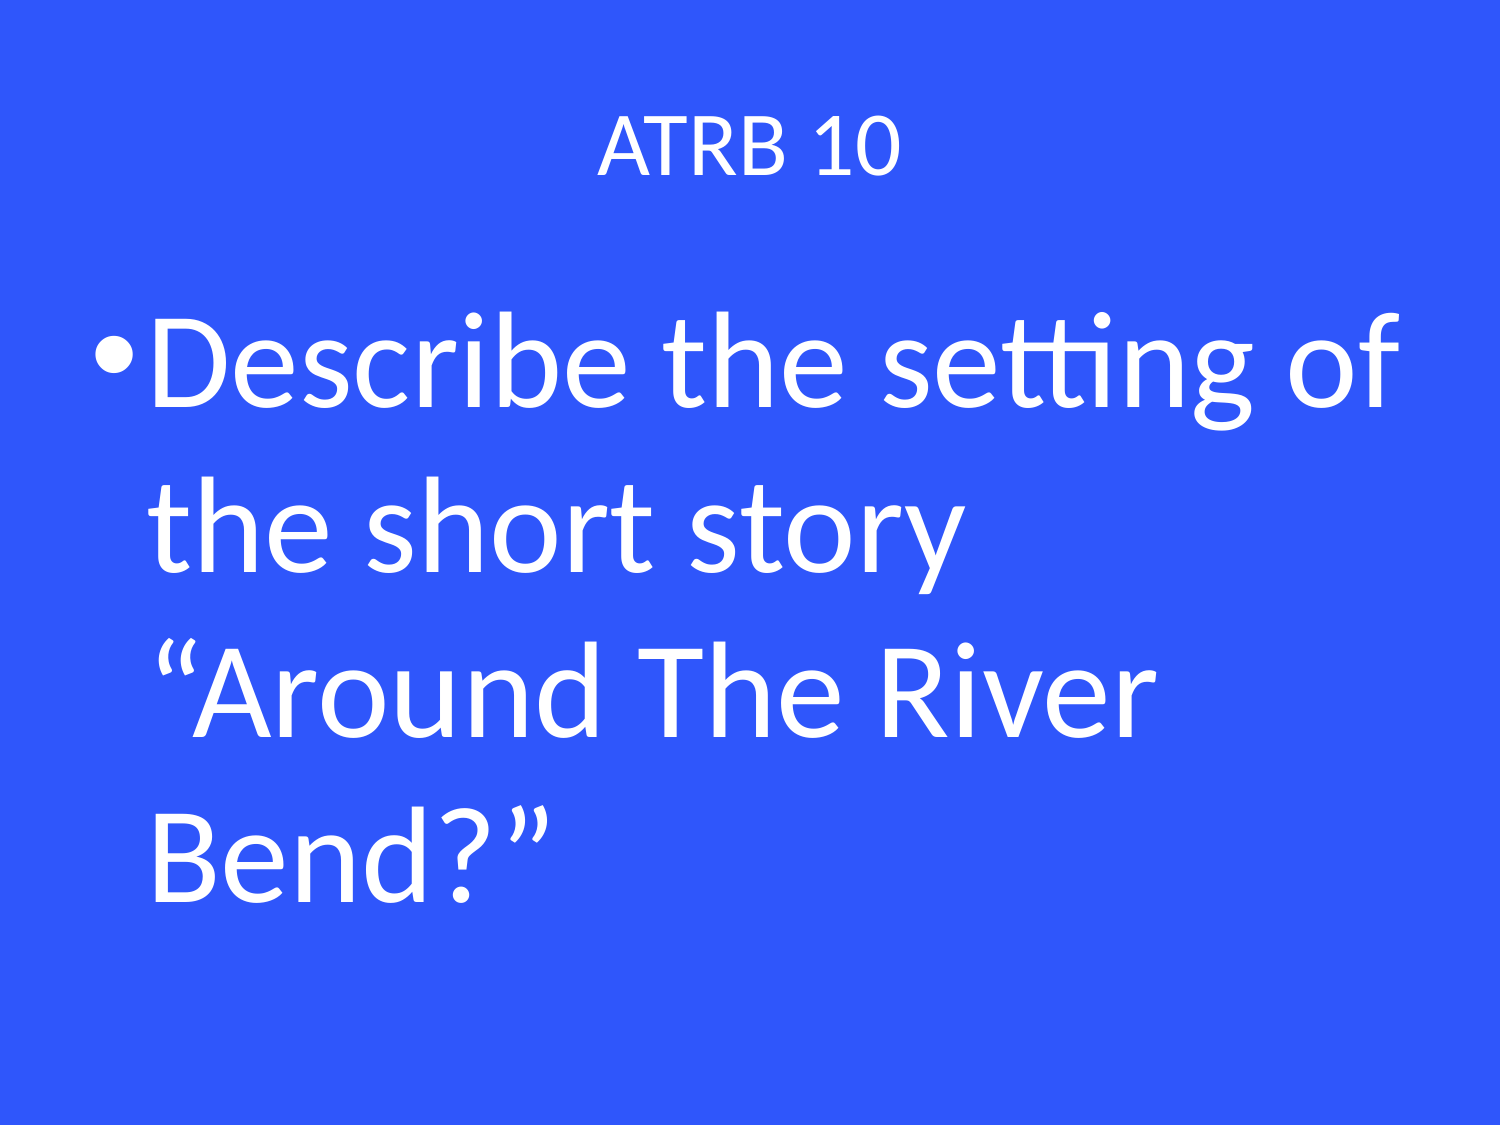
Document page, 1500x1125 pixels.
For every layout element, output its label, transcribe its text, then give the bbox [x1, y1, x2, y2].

title ATRB 10 [75, 45, 1425, 233]
list Describe the setting of the short story “Around The River Bend?” [75, 262, 1425, 1005]
